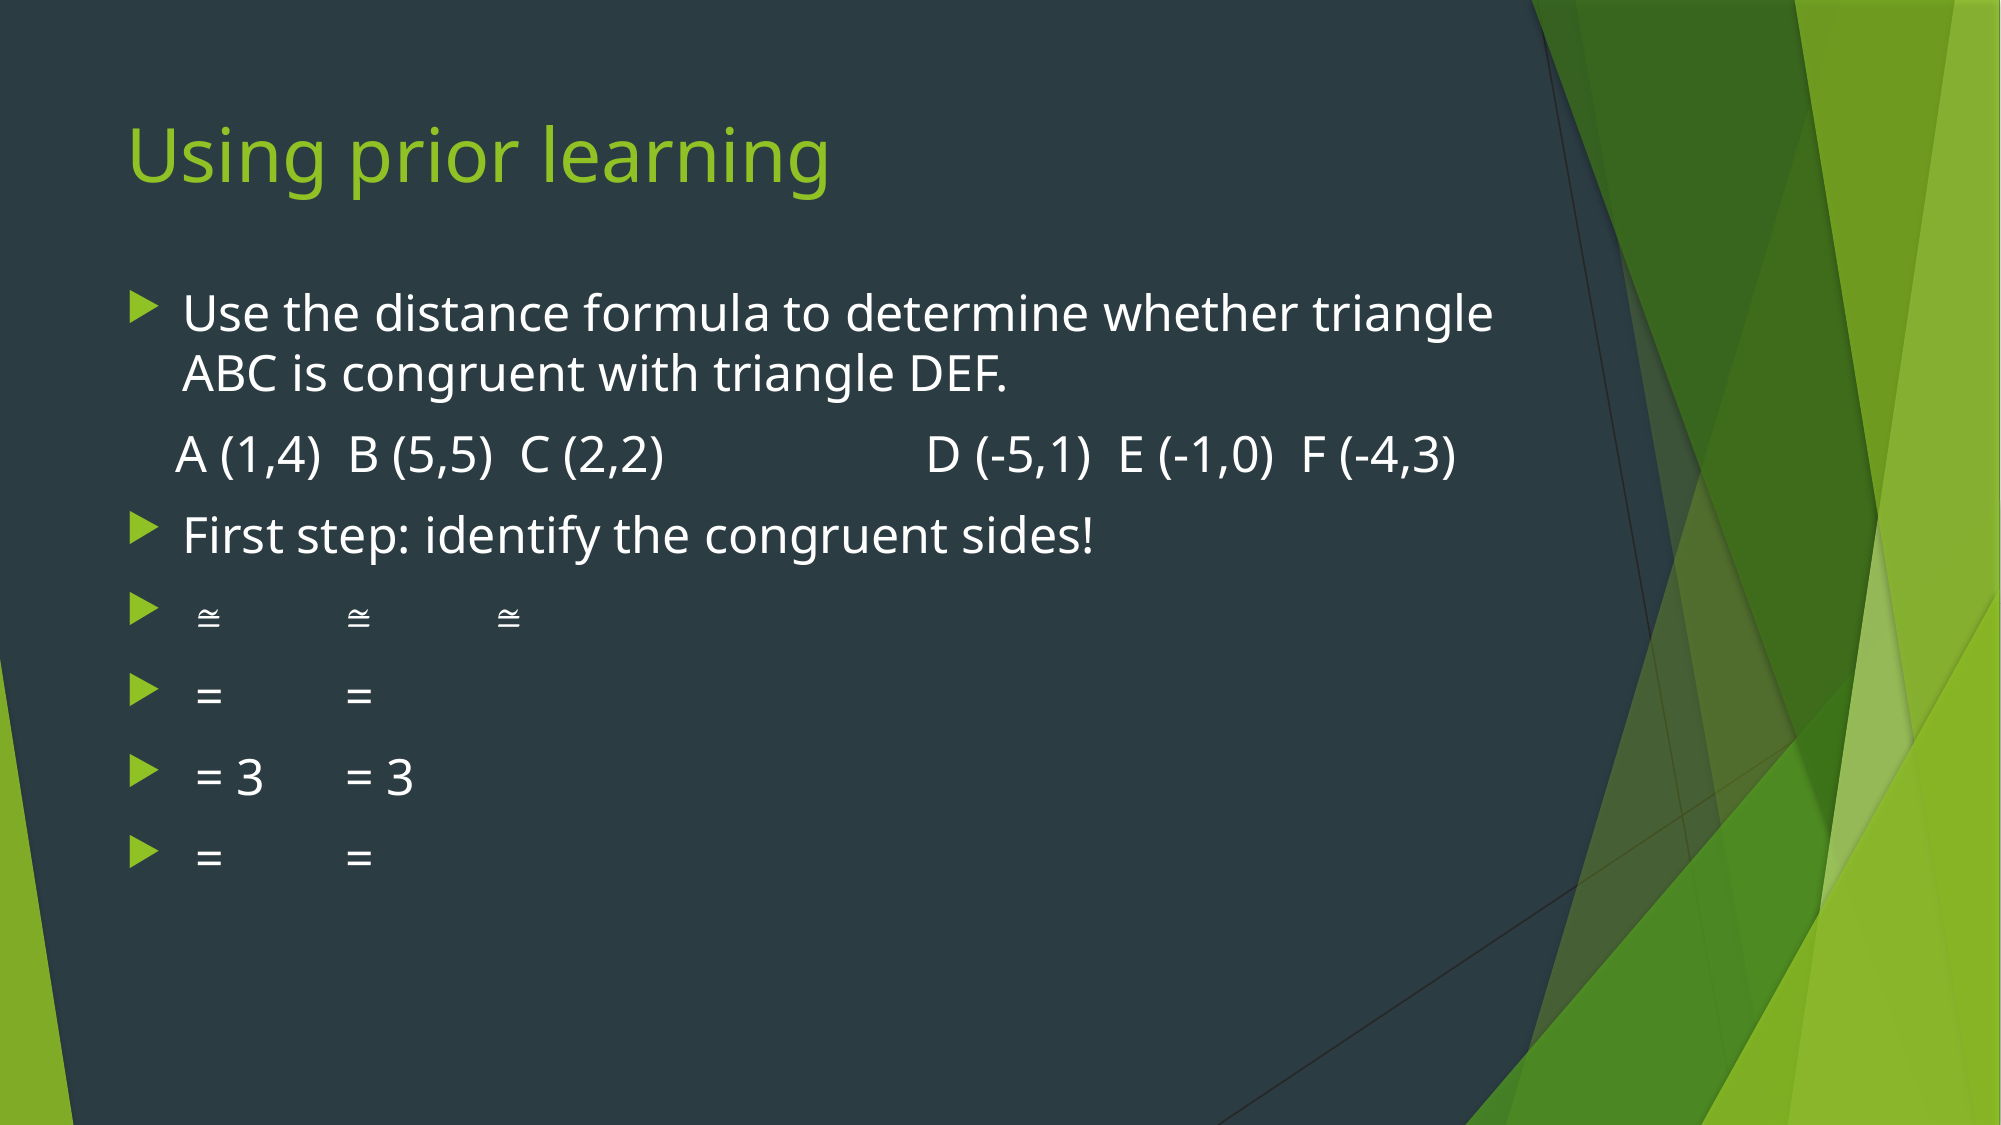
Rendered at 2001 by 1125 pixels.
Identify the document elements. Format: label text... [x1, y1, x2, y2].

title Using prior learning [111, 99, 1522, 317]
